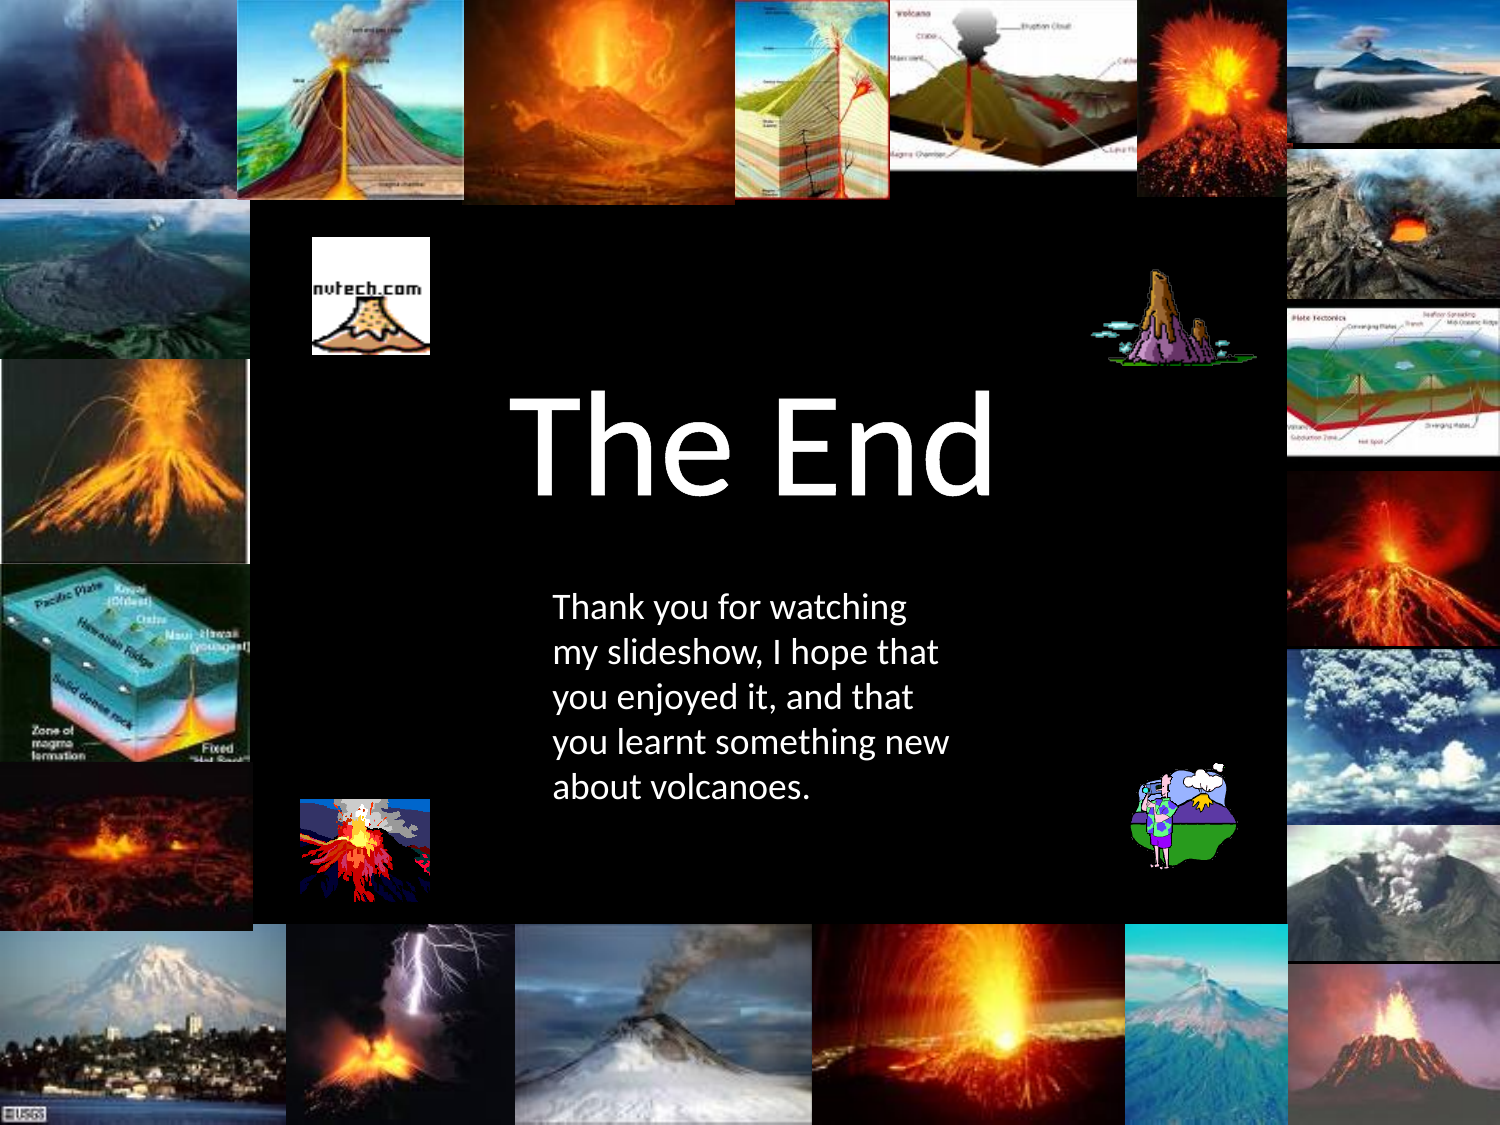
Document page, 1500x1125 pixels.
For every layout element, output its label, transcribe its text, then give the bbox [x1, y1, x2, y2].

text_box The End [474, 337, 1033, 533]
picture [312, 237, 430, 355]
text_box Thank you for watching my slideshow, I hope that you enjoyed it, and that you learnt something new about volcanoes. [537, 574, 975, 815]
picture [0, 0, 1500, 1125]
picture [1124, 762, 1238, 876]
picture [299, 799, 430, 902]
picture [1074, 212, 1260, 366]
